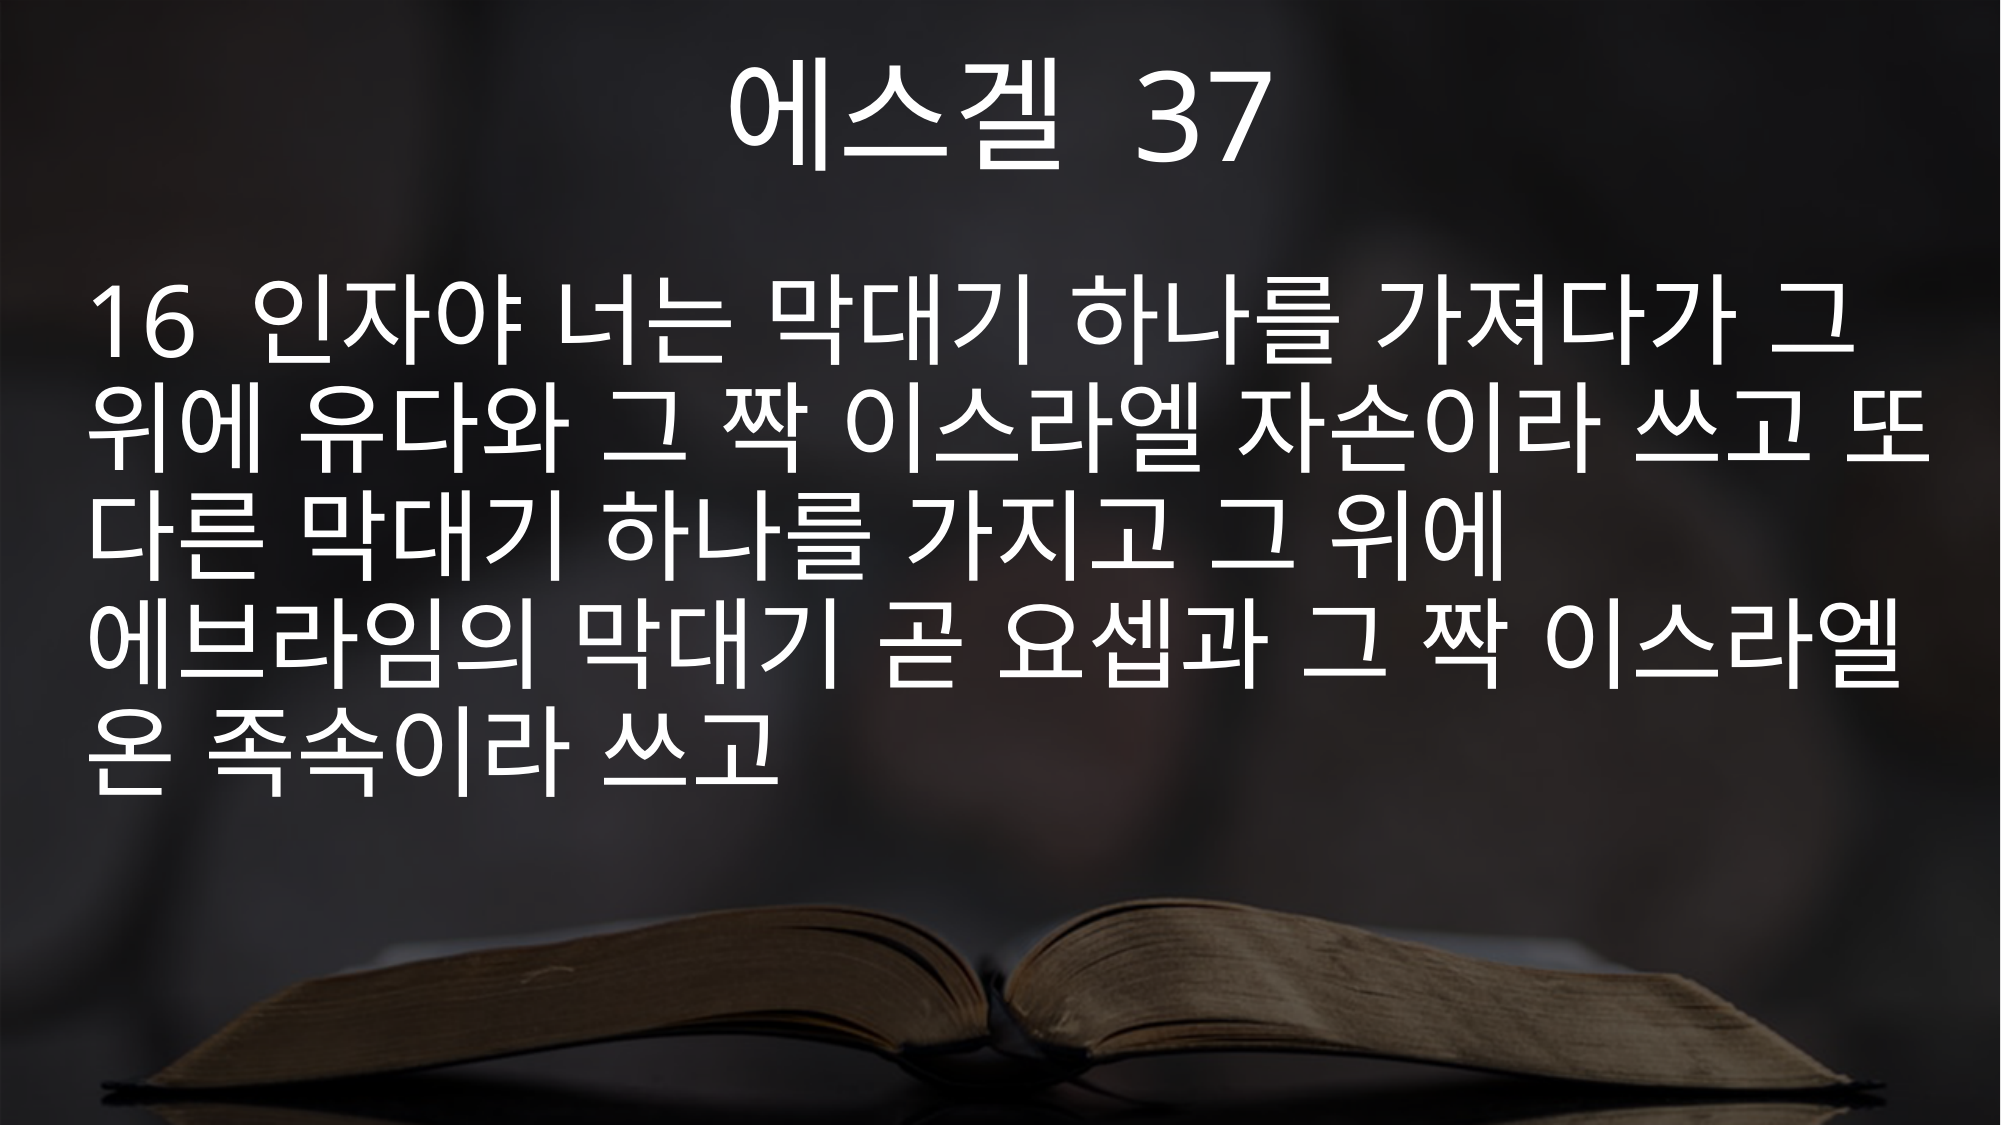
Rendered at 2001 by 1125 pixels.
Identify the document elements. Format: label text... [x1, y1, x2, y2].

footer 에스겔 37 [0, 32, 2000, 192]
list 16 인자야 너는 막대기 하나를 가져다가 그 위에 유다와 그 짝 이스라엘 자손이라 쓰고 또 다른 막대기 하나를 가지고 그 위에 에브라임의 막대기 곧 요셉과 그 짝 이스라엘 온 족속이라 쓰고 [69, 263, 1953, 423]
picture [0, 0, 2001, 1125]
